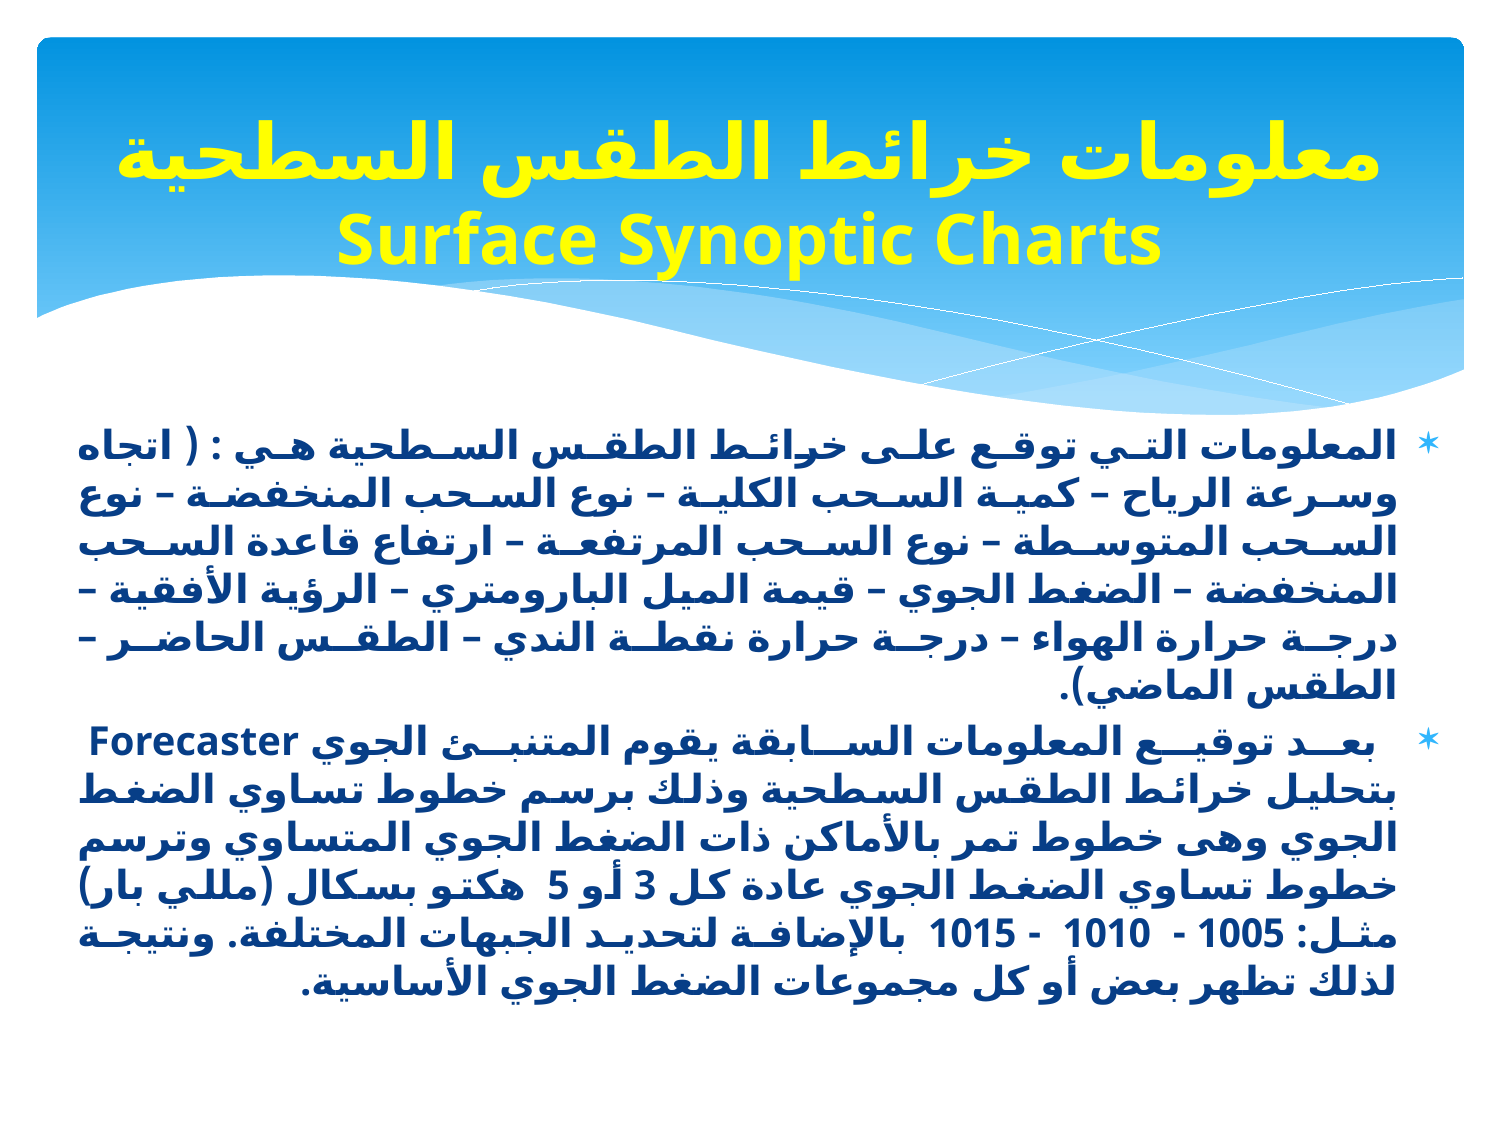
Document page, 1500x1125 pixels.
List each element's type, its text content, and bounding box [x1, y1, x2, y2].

title معلومات خرائط الطقس السطحية Surface Synoptic Charts [75, 55, 1425, 325]
list المعلومات التي توقع على خرائط الطقس السطحية هي : ( اتجاه وسرعة الرياح – كمية السحب الكلية – نوع السحب المنخفضة – نوع السحب المتوسطة – نوع السحب المرتفعة – ارتفاع قاعدة السحب المنخفضة – الضغط الجوي – قيمة الميل البارومتري – الرؤية الأفقية – درجة حرارة الهواء – درجة حرارة نقطة الندي – الطقس الحاضر – الطقس الماضي). بعد توقيع المعلومات السابقة يقوم المتنبئ الجوي Forecaster بتحليل خرائط الطقس السطحية وذلك برسم خطوط تساوي الضغط الجوي وهى خطوط تمر بالأماكن ذات الضغط الجوي المتساوي وترسم خطوط تساوي الضغط الجوي عادة كل 3 أو 5 هكتو بسكال (مللي بار) مثل: 1005 - 1010 - 1015 بالإضافة لتحديد الجبهات المختلفة. ونتيجة لذلك تظهر بعض أو كل مجموعات الضغط الجوي الأساسية. [62, 412, 1450, 1063]
